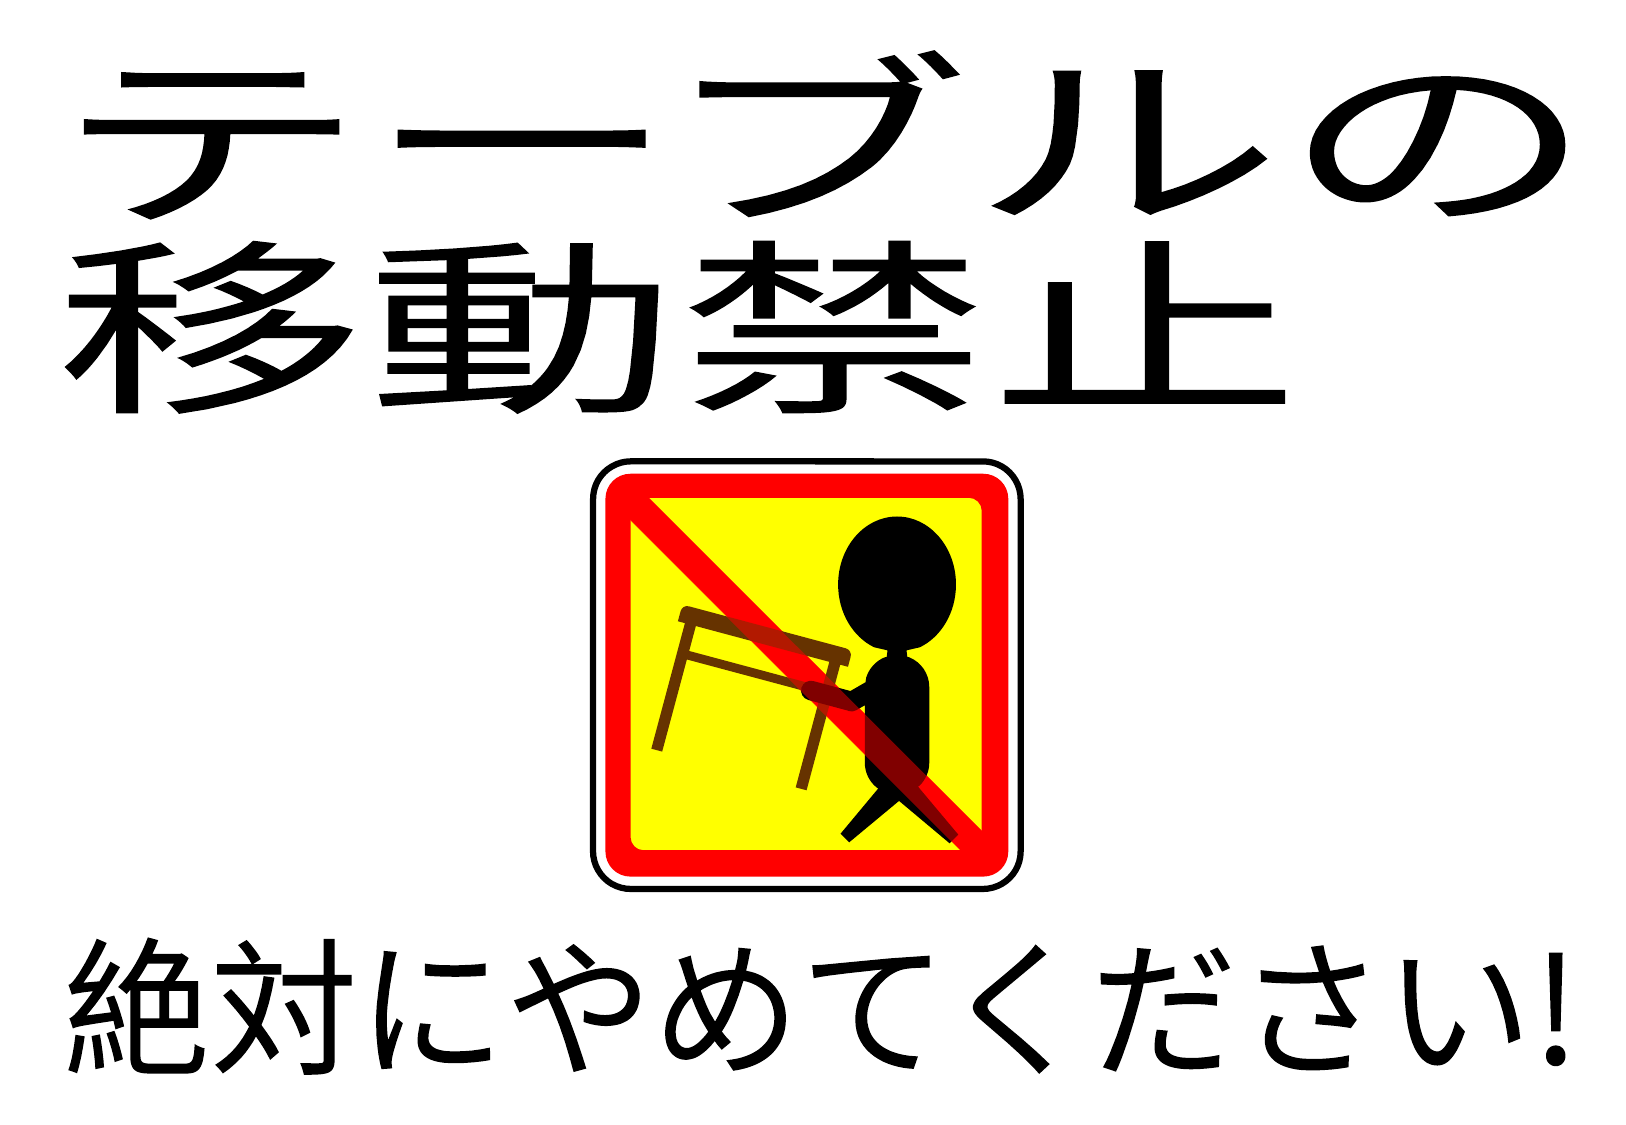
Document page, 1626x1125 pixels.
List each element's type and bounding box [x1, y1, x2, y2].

text_box [592, 461, 1021, 890]
